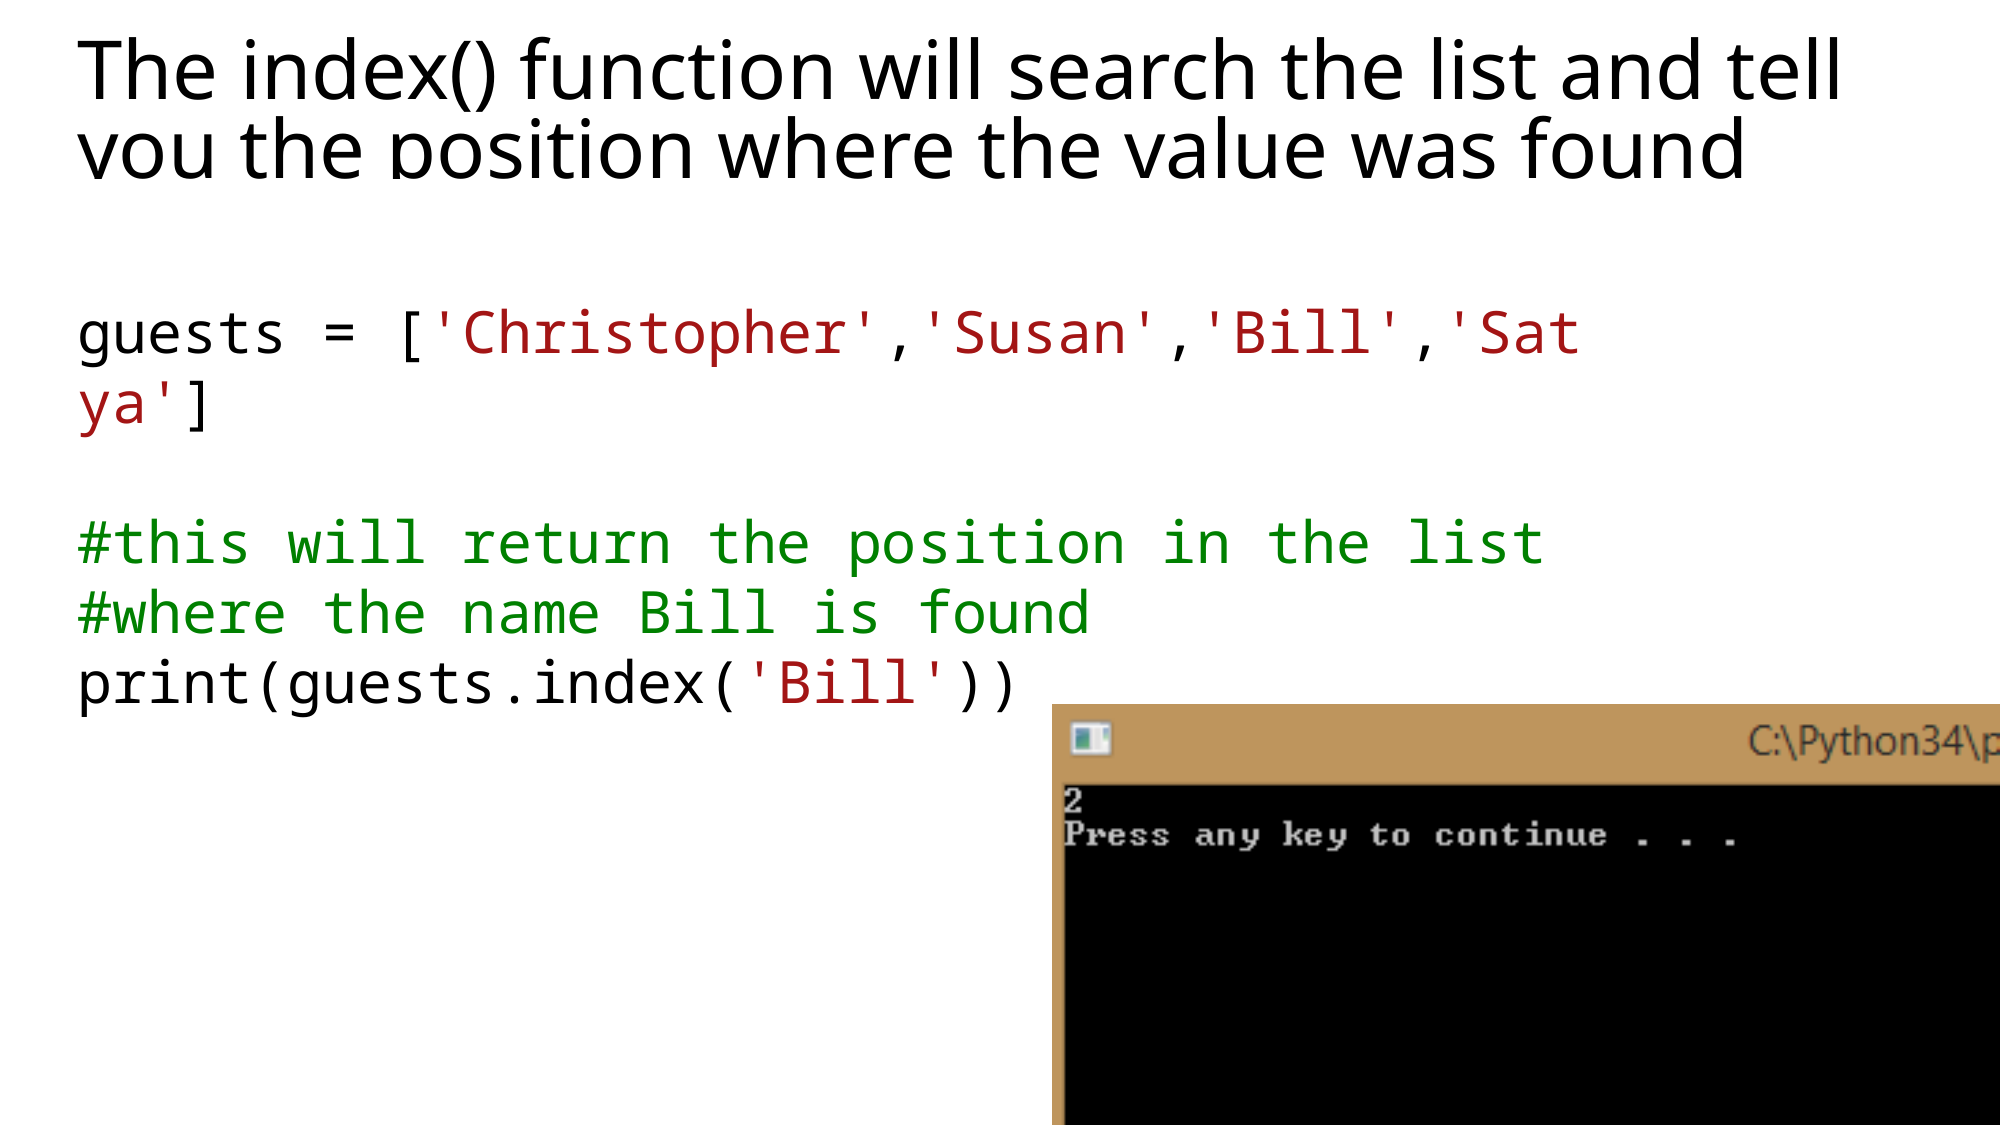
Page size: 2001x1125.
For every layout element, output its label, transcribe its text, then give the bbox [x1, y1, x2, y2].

list guests = ['Christopher','Susan','Bill','Satya'] #this will return the position in the list #where the name Bill is found print(guests.index('Bill')) [62, 179, 1613, 832]
title The index() function will search the list and tell you the position where the value was found [62, 29, 1953, 205]
picture [1051, 703, 2000, 1125]
